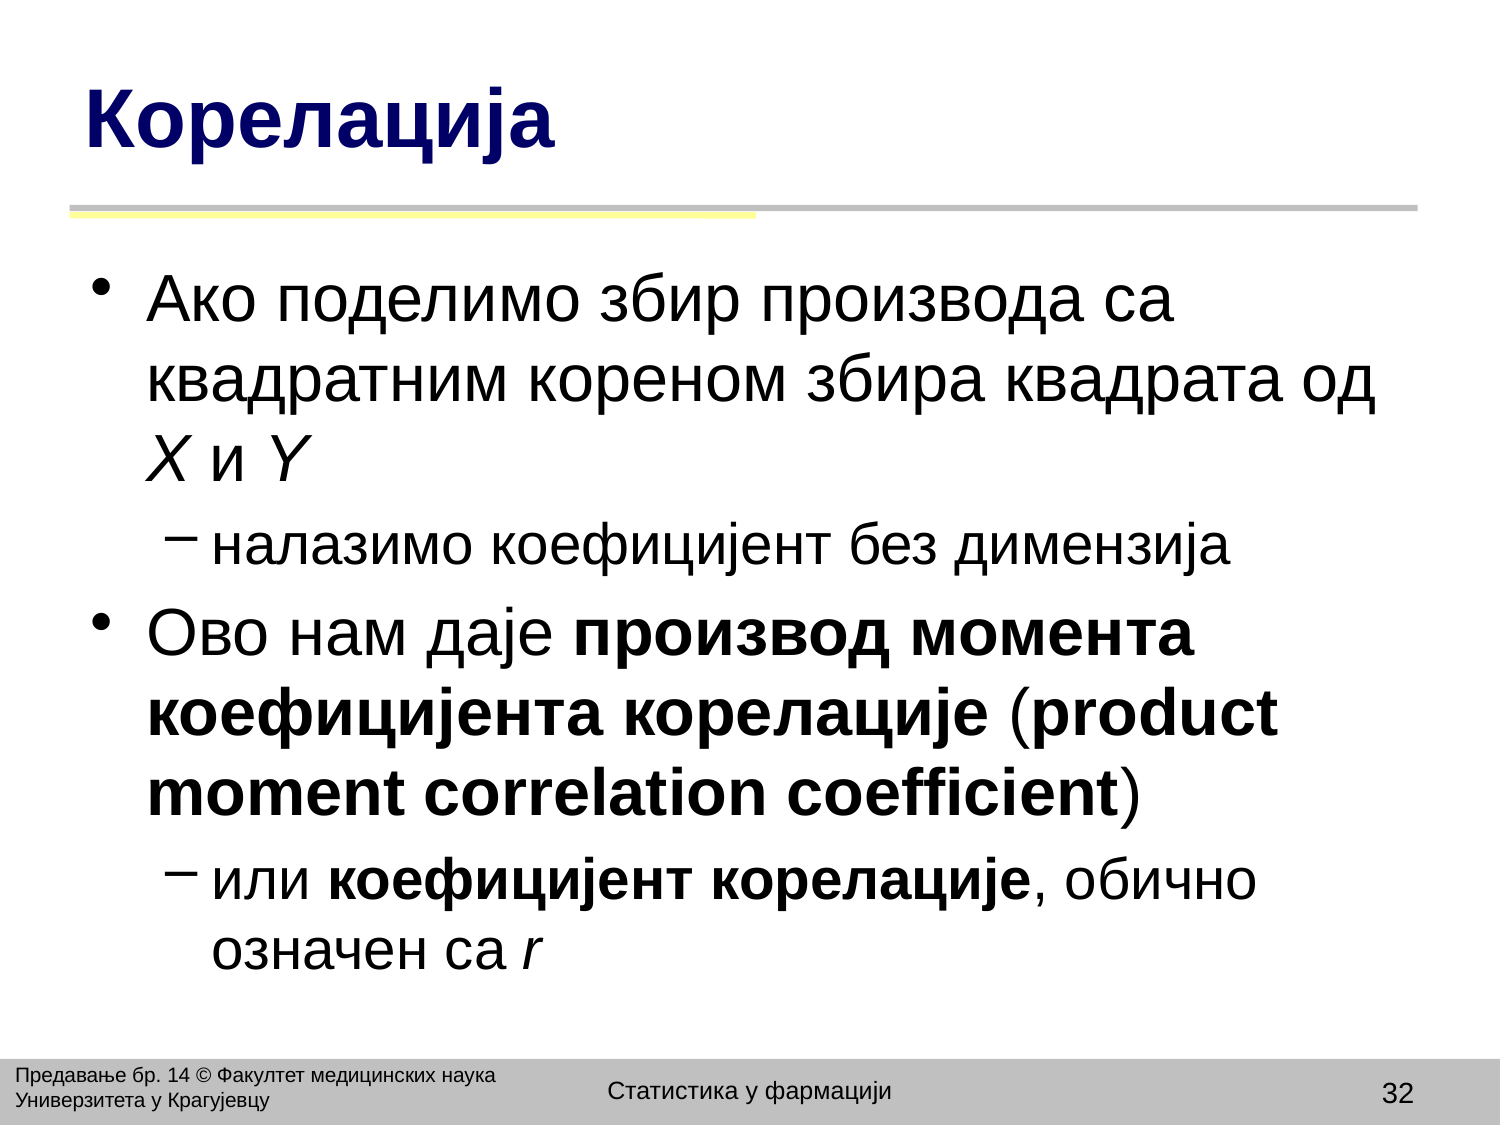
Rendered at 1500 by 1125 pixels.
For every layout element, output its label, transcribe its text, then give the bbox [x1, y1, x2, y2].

title Корелација [69, 19, 1426, 208]
slide_number 32 [1079, 1066, 1430, 1125]
list Ако поделимо збир производа са квадратним кореном збира квадрата од X и Y налазимо коефицијент без димензија Oво нам даје производ момента коефицијента корелације (product moment correlation coefficient) или коефицијент корелације, обично означен са r [74, 246, 1426, 1023]
slide_number Предавање бр. 14 © Факултет медицинских наука Универзитета у Крагујевцу [0, 1053, 622, 1108]
footer Статистика у фармацији [512, 1066, 988, 1125]
